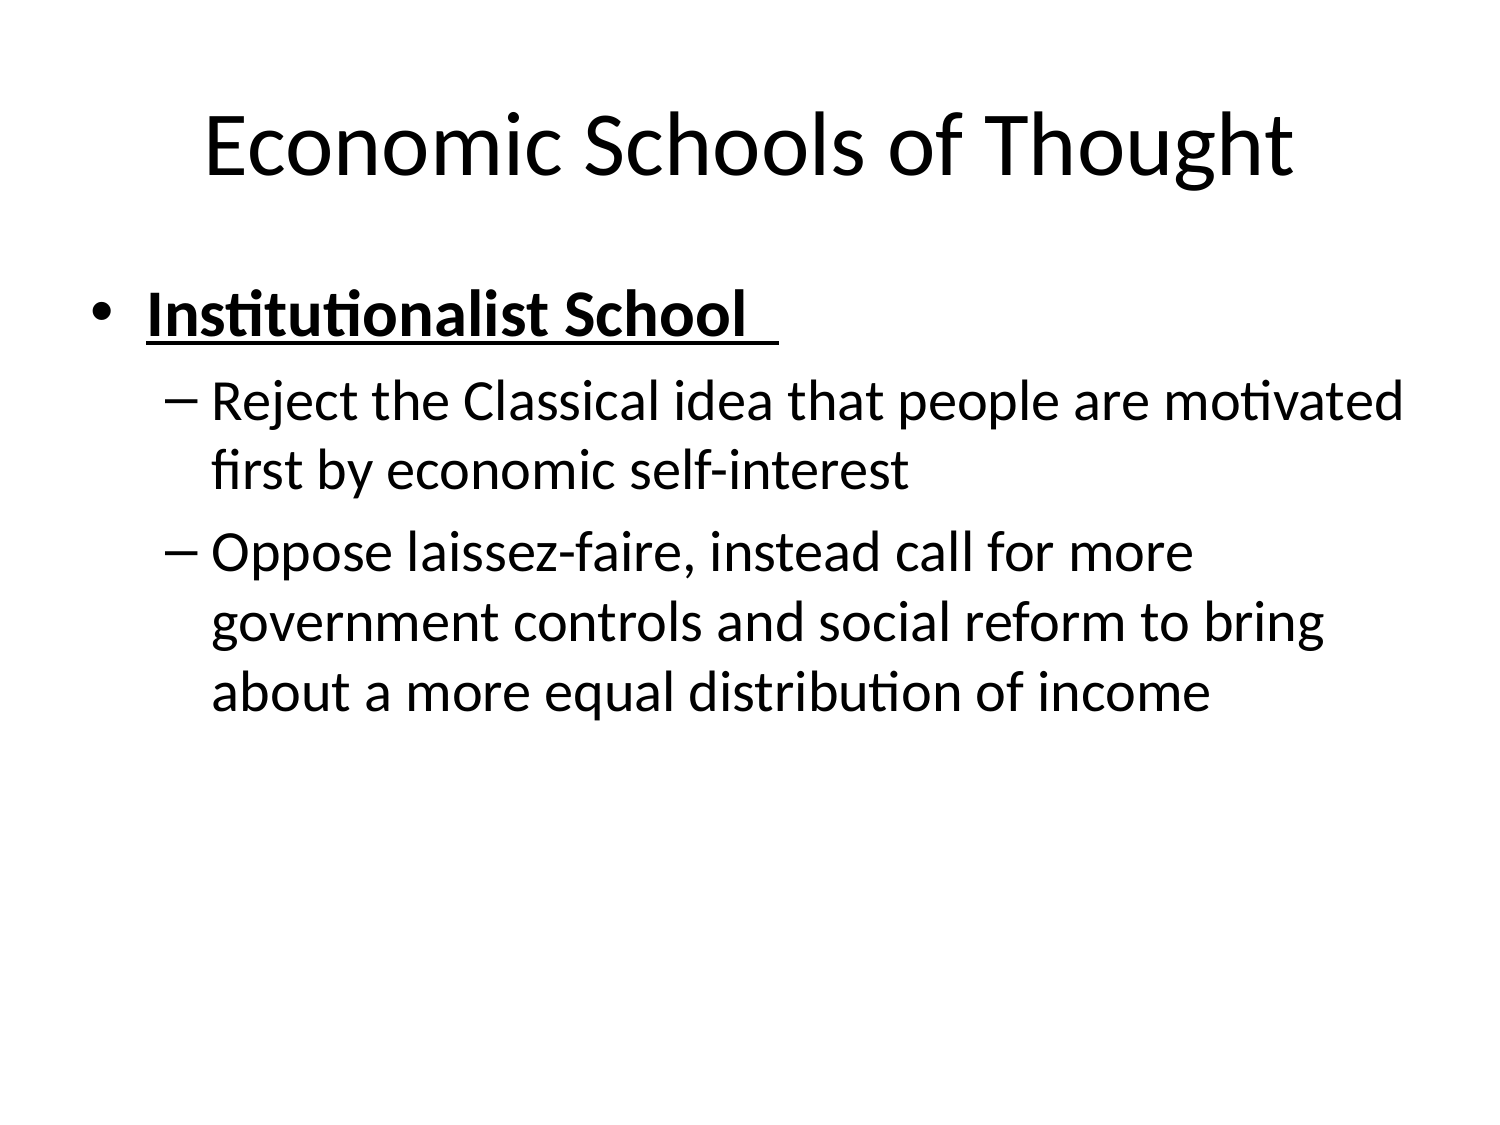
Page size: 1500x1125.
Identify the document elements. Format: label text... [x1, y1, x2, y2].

title Economic Schools of Thought [75, 45, 1425, 233]
list Institutionalist School Reject the Classical idea that people are motivated first by economic self-interest Oppose laissez-faire, instead call for more government controls and social reform to bring about a more equal distribution of income [75, 262, 1425, 1005]
